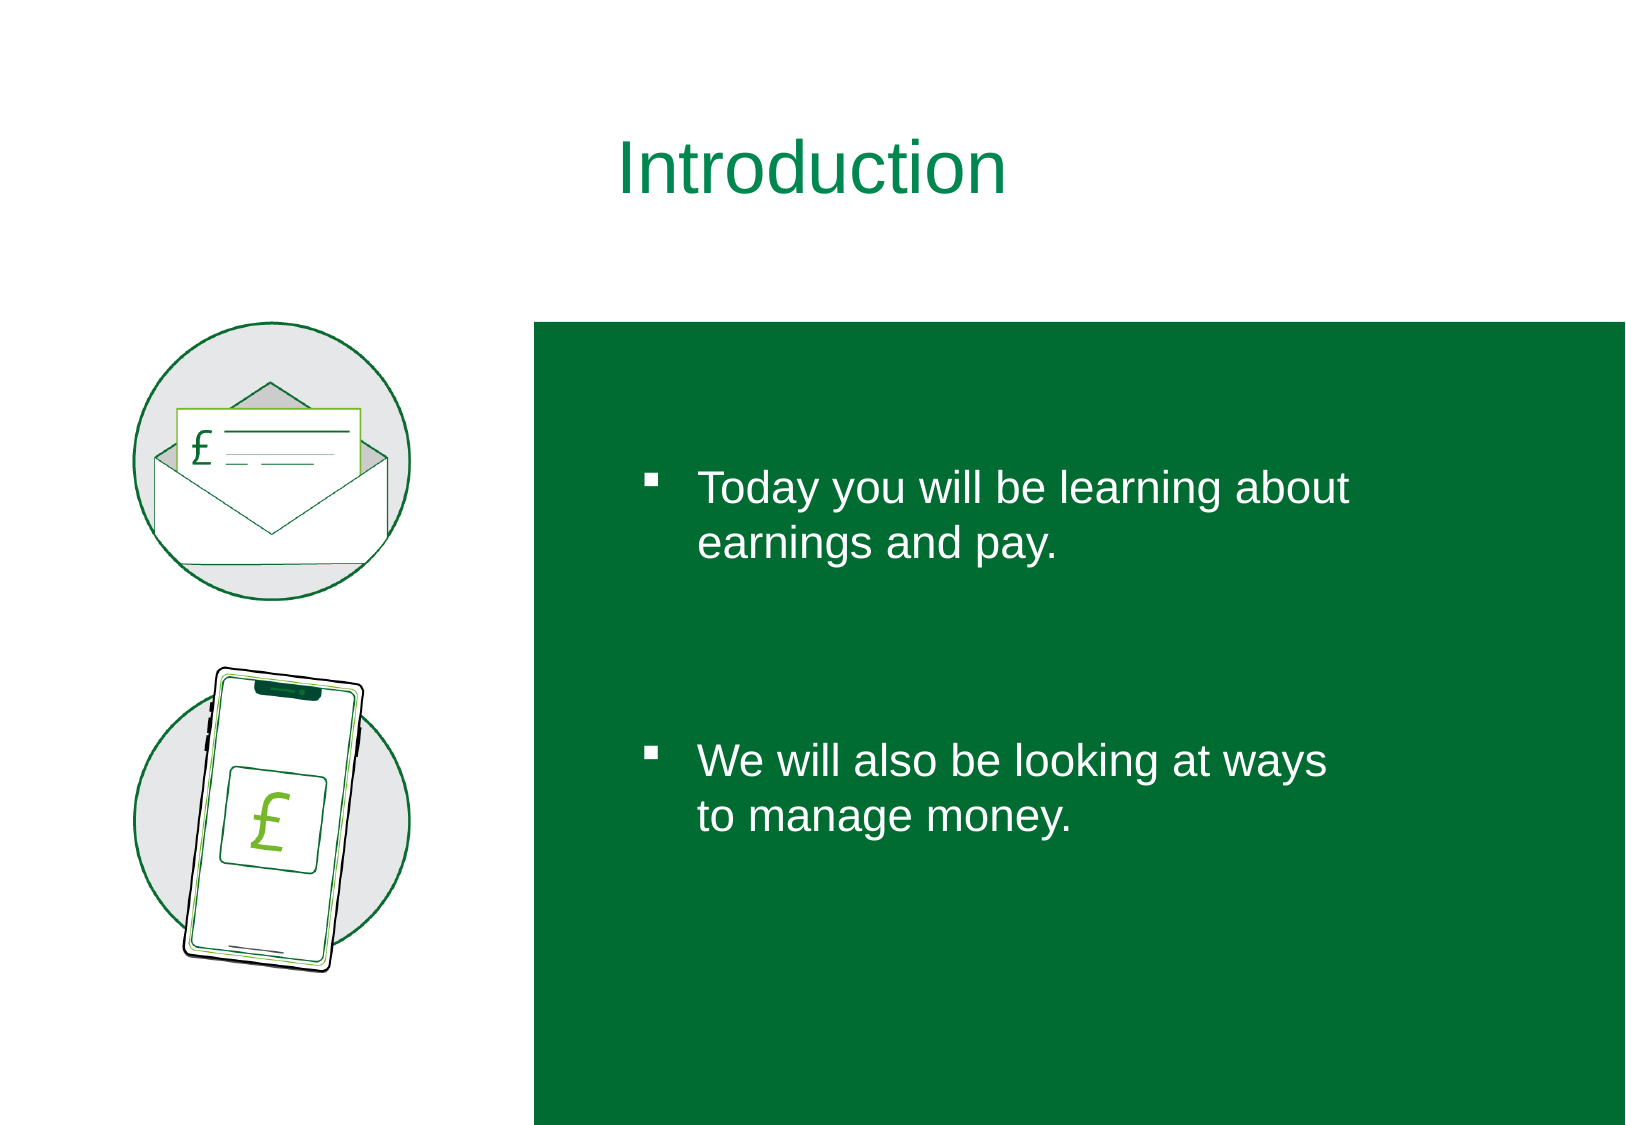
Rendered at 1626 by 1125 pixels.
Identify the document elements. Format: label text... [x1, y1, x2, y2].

text_box Today you will be learning about earnings and pay. [625, 450, 1507, 576]
picture [131, 666, 411, 973]
text_box We will also be looking at ways to manage money. [625, 723, 1383, 849]
text_box [532, 320, 1625, 1125]
title Introduction [0, 118, 1625, 209]
picture [131, 321, 411, 601]
